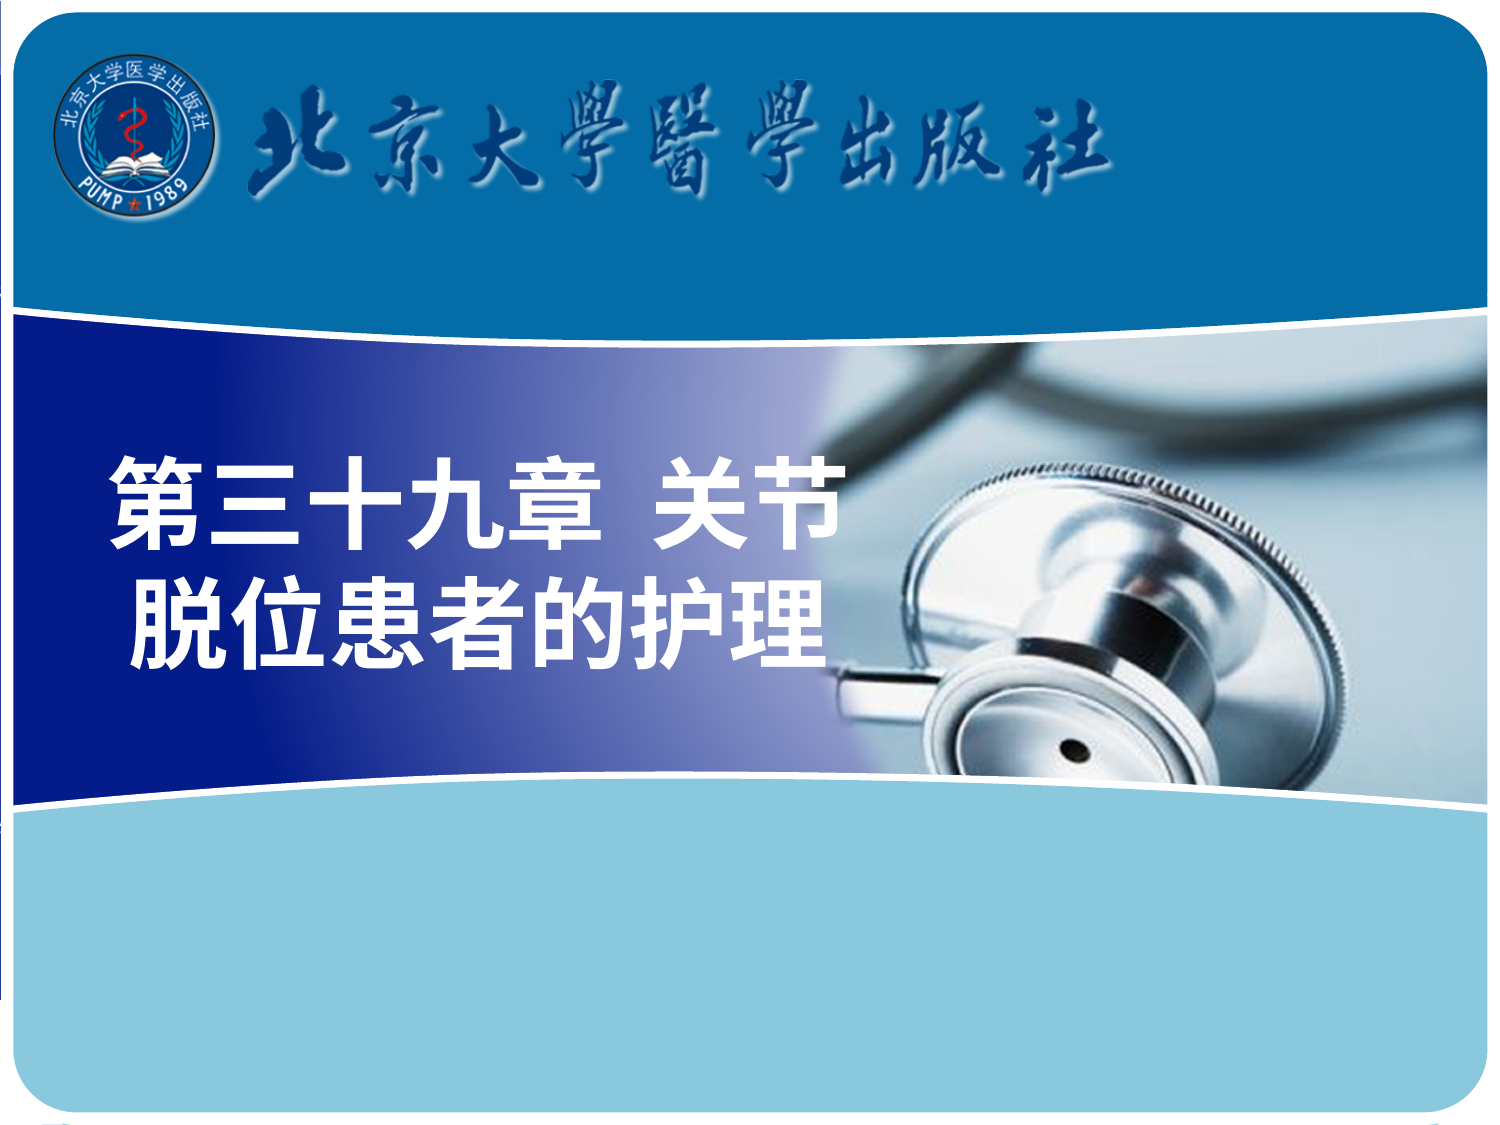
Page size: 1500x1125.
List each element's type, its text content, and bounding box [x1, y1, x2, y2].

picture [53, 54, 1117, 225]
picture [14, 315, 1487, 805]
title 第三十九章 关节脱位患者的护理 [52, 373, 904, 749]
